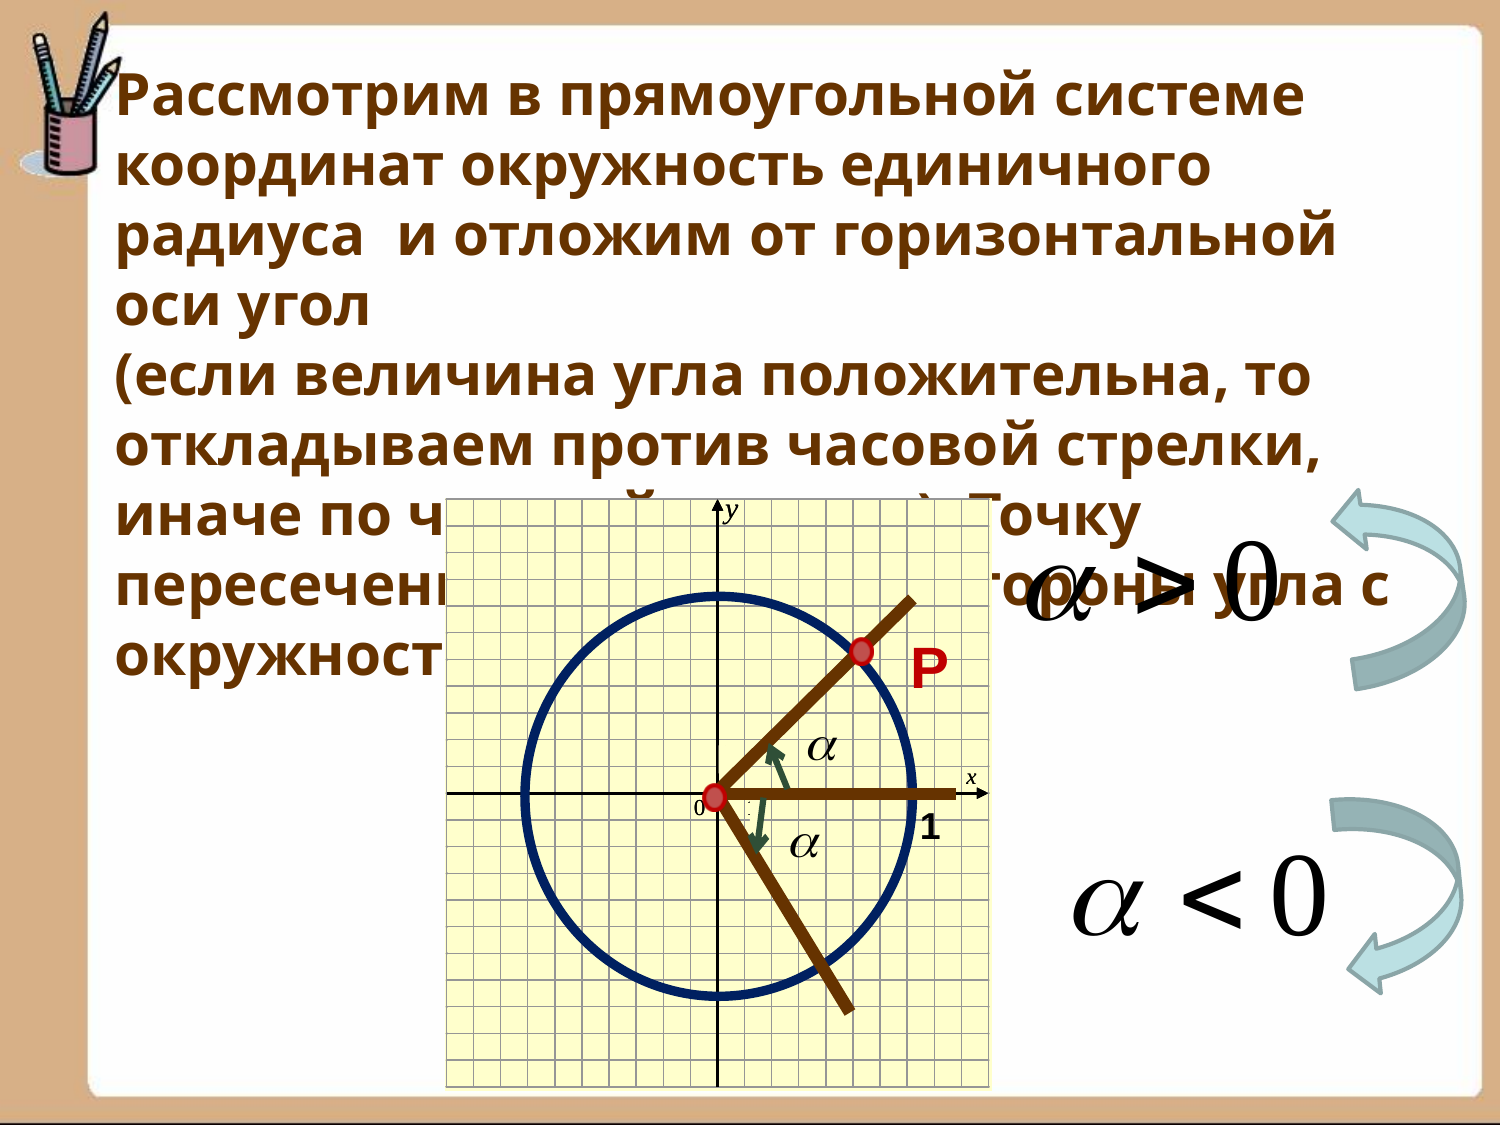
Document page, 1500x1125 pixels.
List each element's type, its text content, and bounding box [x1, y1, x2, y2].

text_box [768, 742, 788, 790]
picture [0, 0, 1500, 1125]
text_box [1329, 797, 1464, 996]
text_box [714, 598, 913, 795]
text_box Рассмотрим в прямоугольной системе координат окружность единичного радиуса и отложим от горизонтальной оси угол (если величина угла положительна, то откладываем против часовой стрелки, иначе по часовой стрелке). Точку пересечения построенной стороны угла с окружностью обозначим Р. [99, 50, 1475, 695]
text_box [799, 727, 851, 774]
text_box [755, 797, 764, 855]
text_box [782, 824, 833, 871]
text_box [1330, 487, 1467, 692]
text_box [1007, 511, 1306, 651]
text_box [1054, 825, 1345, 966]
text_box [714, 803, 851, 1013]
